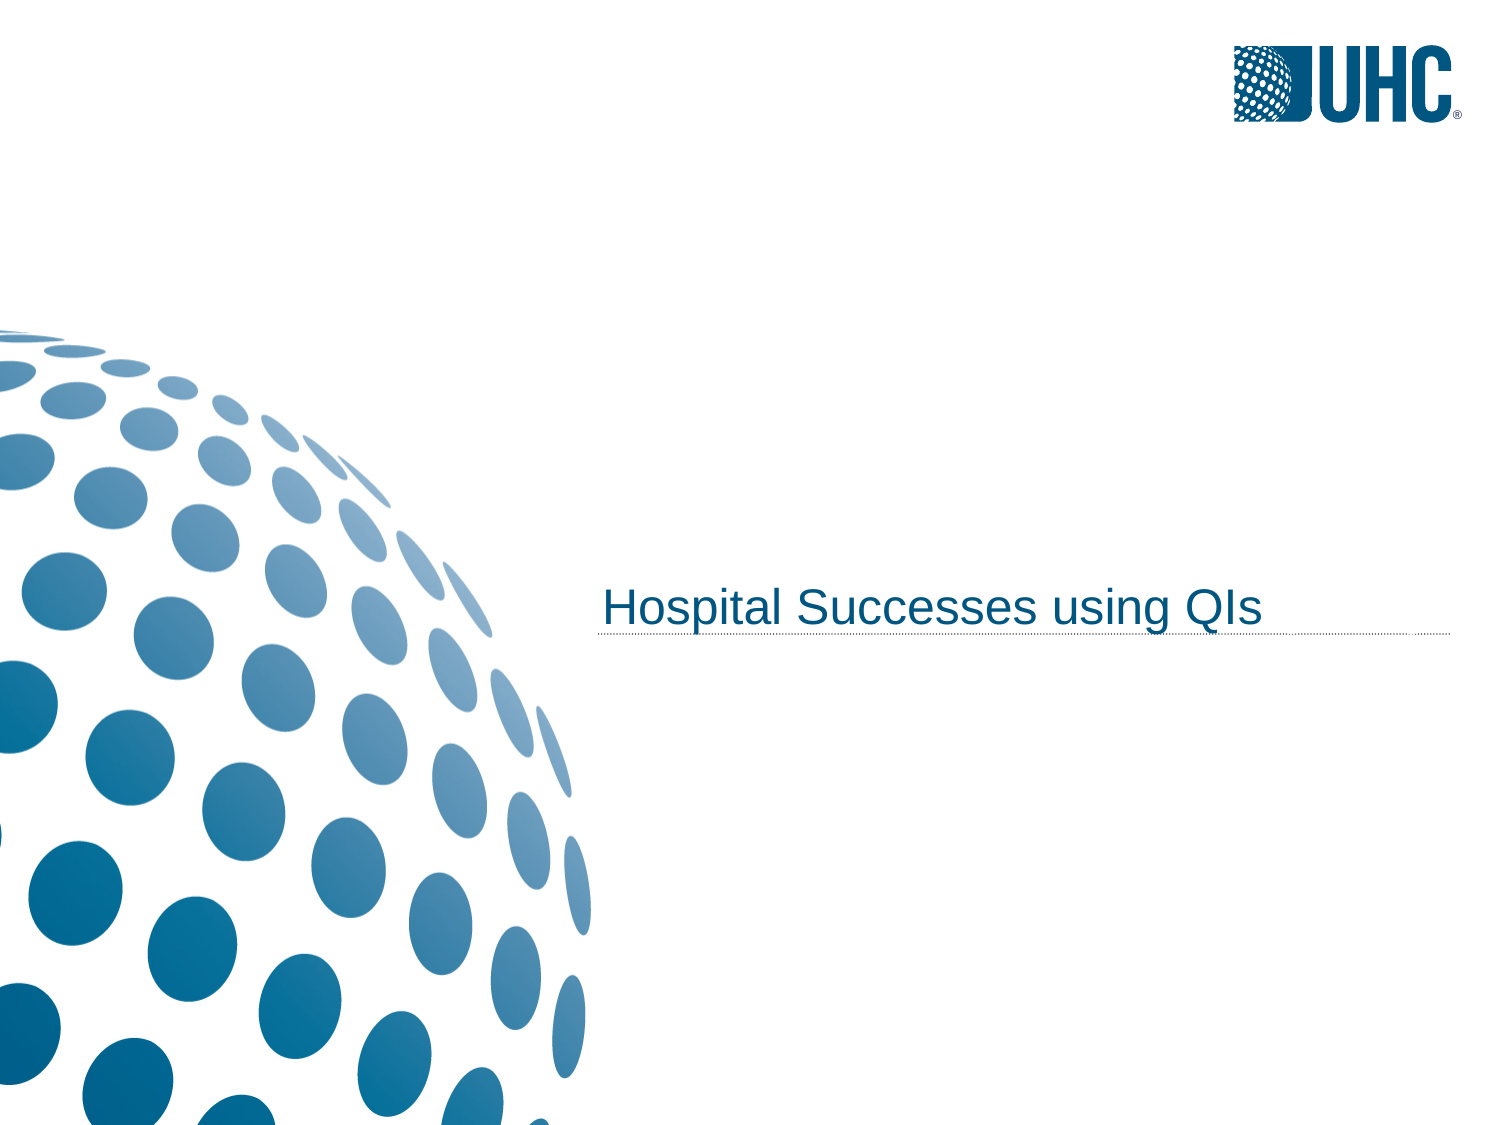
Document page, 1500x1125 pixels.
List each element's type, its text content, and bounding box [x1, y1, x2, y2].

title PSI and HAC Hospital Successes using QIsQuality [594, 420, 1452, 644]
picture [0, 0, 1500, 1125]
